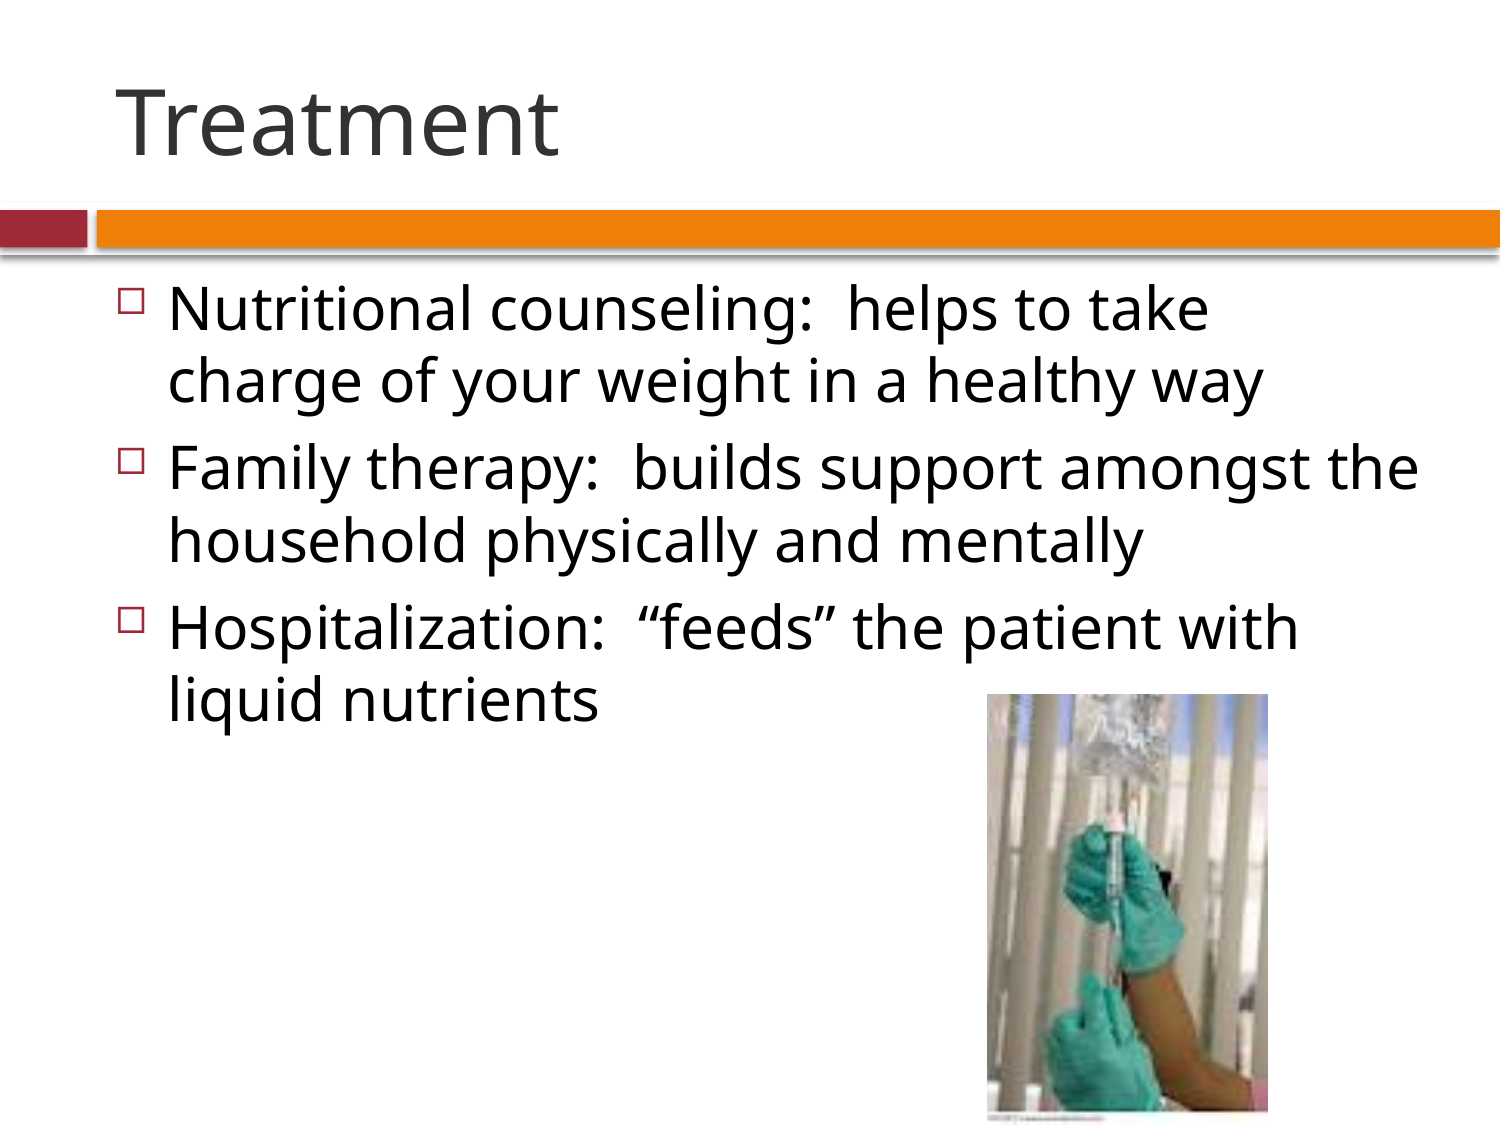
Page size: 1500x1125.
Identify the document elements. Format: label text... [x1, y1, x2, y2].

list Nutritional counseling: helps to take charge of your weight in a healthy way Family therapy: builds support amongst the household physically and mentally Hospitalization: “feeds” the patient with liquid nutrients [100, 262, 1438, 1000]
title Treatment [100, 37, 1438, 200]
picture [987, 693, 1268, 1125]
